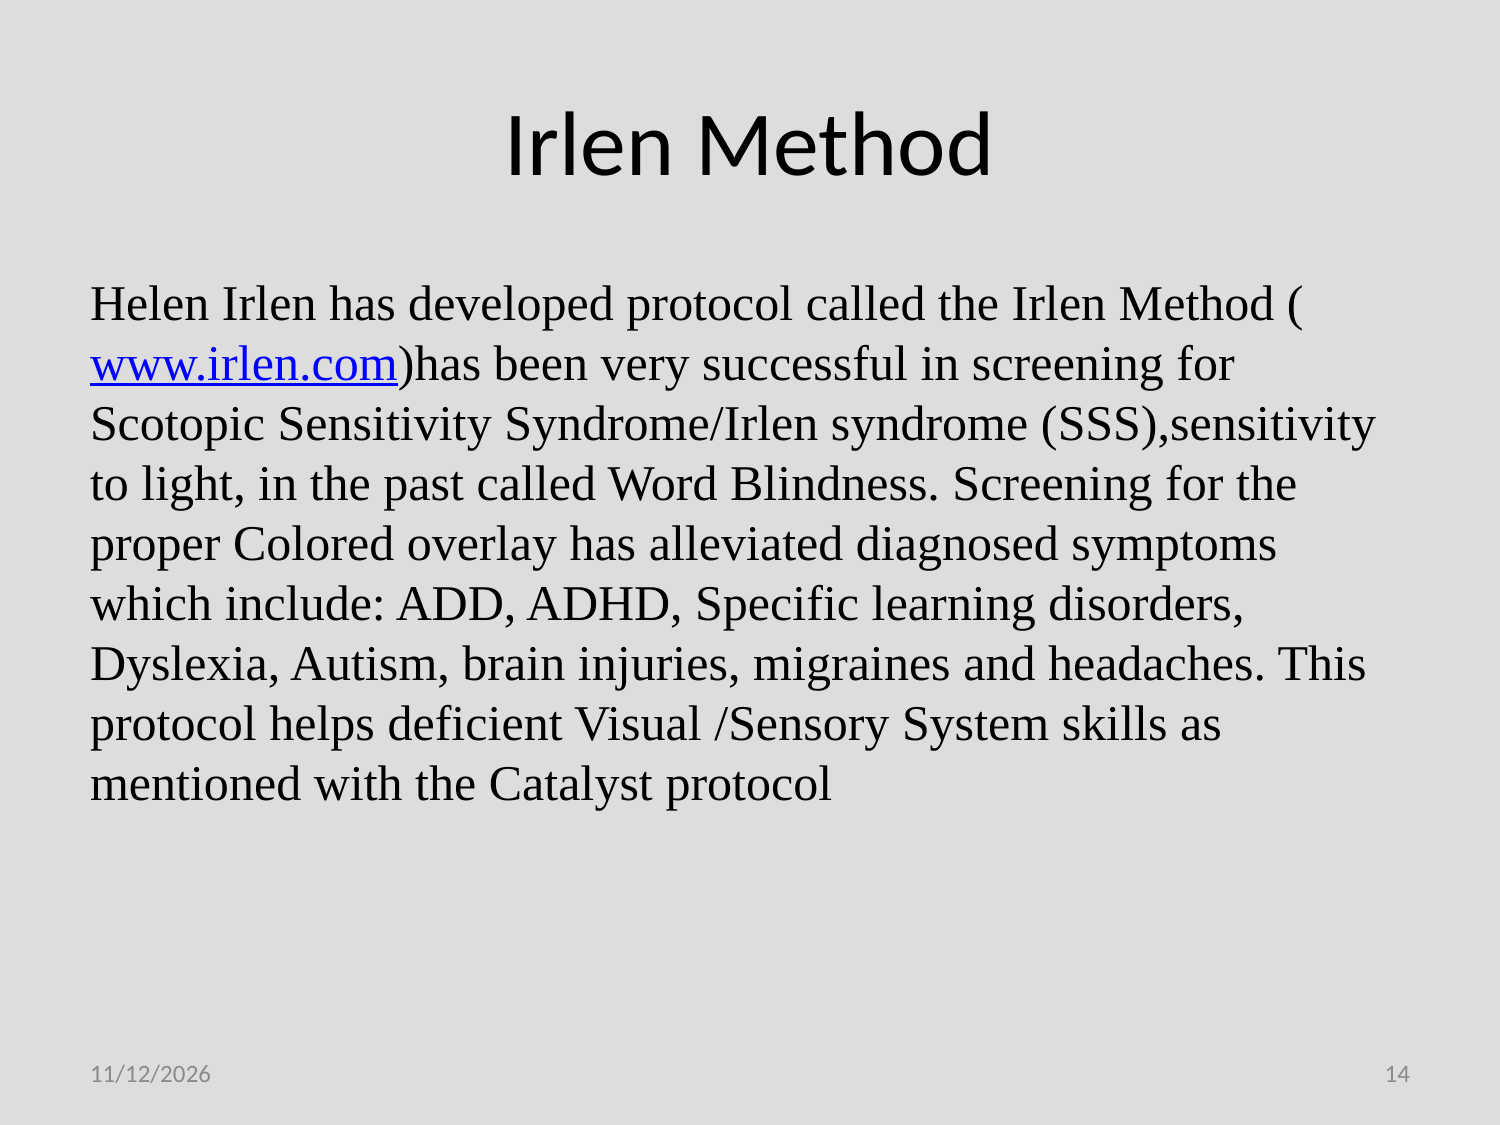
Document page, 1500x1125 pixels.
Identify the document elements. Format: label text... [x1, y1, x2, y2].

list Helen Irlen has developed protocol called the Irlen Method (www.irlen.com)has been very successful in screening for Scotopic Sensitivity Syndrome/Irlen syndrome (SSS),sensitivity to light, in the past called Word Blindness. Screening for the proper Colored overlay has alleviated diagnosed symptoms which include: ADD, ADHD, Specific learning disorders, Dyslexia, Autism, brain injuries, migraines and headaches. This protocol helps deficient Visual /Sensory System skills as mentioned with the Catalyst protocol [75, 262, 1425, 1005]
slide_number 14 [1074, 1042, 1425, 1103]
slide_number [75, 1042, 425, 1103]
title Irlen Method [75, 45, 1425, 233]
